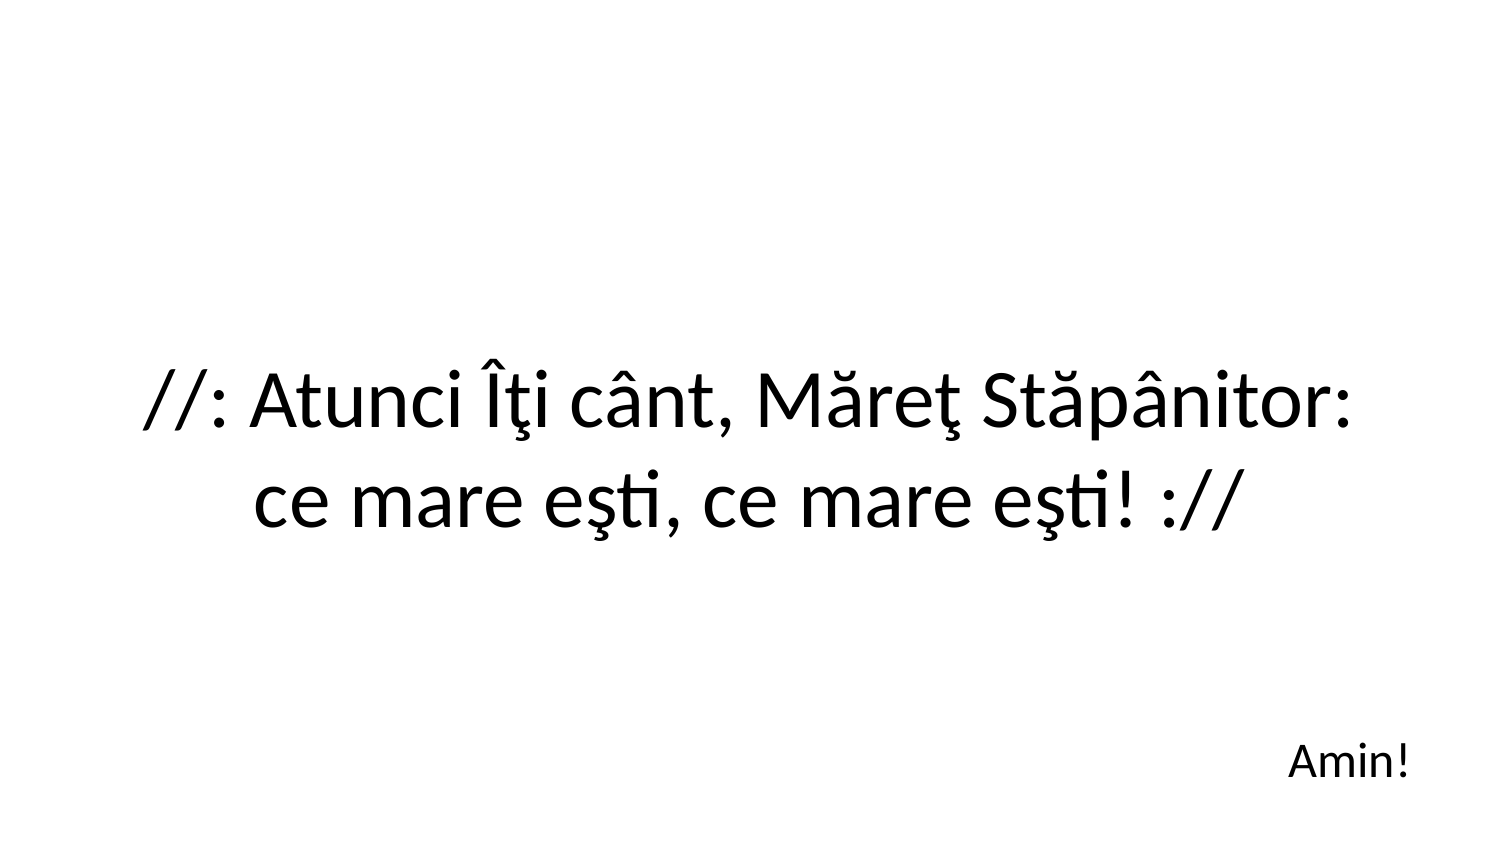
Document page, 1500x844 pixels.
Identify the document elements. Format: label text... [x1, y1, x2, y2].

text_box //: Atunci Îţi cânt, Măreţ Stăpânitor: ce mare eşti, ce mare eşti! :// [128, 292, 1371, 552]
text_box Amin! [1273, 674, 1427, 795]
